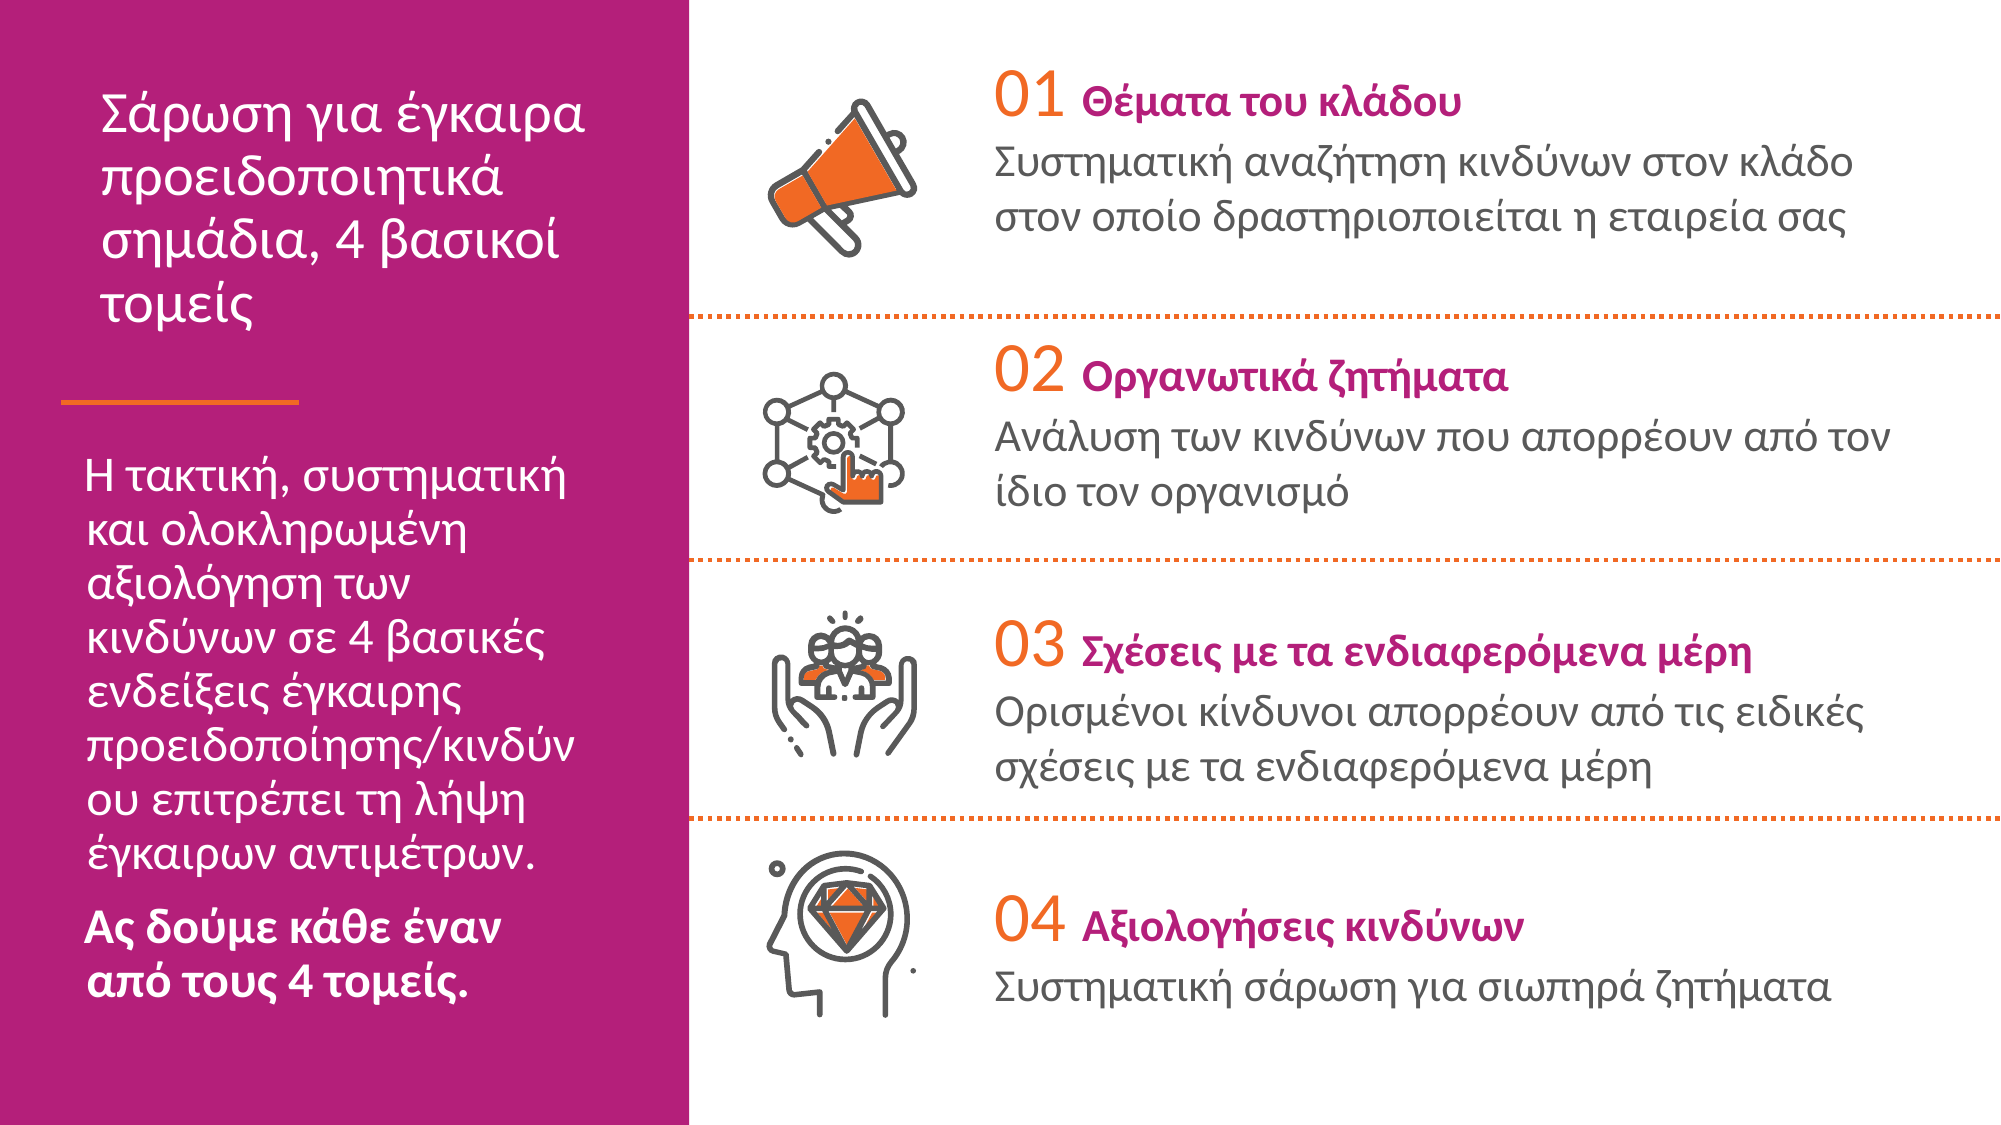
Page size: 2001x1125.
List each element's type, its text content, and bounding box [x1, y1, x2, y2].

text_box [766, 850, 917, 1018]
text_box 01 Θέματα του κλάδου Συστηματική αναζήτηση κινδύνων στον κλάδο στον οποίο δραστηριοποιείται η εταιρεία σας 02 Οργανωτικά ζητήματα Ανάλυση των κινδύνων που απορρέουν από τον ίδιο τον οργανισμό 03 Σχέσεις με τα ενδιαφερόμενα μέρη Ορισμένοι κίνδυνοι απορρέουν από τις ειδικές σχέσεις με τα ενδιαφερόμενα μέρη 04 Αξιολογήσεις κινδύνων Συστηματική σάρωση για σιωπηρά ζητήματα [979, 317, 1960, 559]
text_box [0, 0, 690, 1125]
text_box [61, 400, 299, 405]
text_box 01 Θέματα του κλάδου Συστηματική αναζήτηση κινδύνων στον κλάδο στον οποίο δραστηριοποιείται η εταιρεία σας 02 Οργανωτικά ζητήματα Ανάλυση των κινδύνων που απορρέουν από τον ίδιο τον οργανισμό 03 Σχέσεις με τα ενδιαφερόμενα μέρη Ορισμένοι κίνδυνοι απορρέουν από τις ειδικές σχέσεις με τα ενδιαφερόμενα μέρη 04 Αξιολογήσεις κινδύνων Συστηματική σάρωση για σιωπηρά ζητήματα [979, 561, 1960, 818]
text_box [767, 98, 918, 258]
list Σάρωση για έγκαιρα προειδοποιητικά σημάδια, 4 βασικοί τομείς [86, 74, 620, 383]
list Η τακτική, συστηματική και ολοκληρωμένη αξιολόγηση των κινδύνων σε 4 βασικές ενδείξεις έγκαιρης προειδοποίησης/κινδύνου επιτρέπει τη λήψη έγκαιρων αντιμέτρων. Ας δούμε κάθε έναν από τους 4 τομείς. [68, 440, 602, 1039]
text_box 01 Θέματα του κλάδου Συστηματική αναζήτηση κινδύνων στον κλάδο στον οποίο δραστηριοποιείται η εταιρεία σας 02 Οργανωτικά ζητήματα Ανάλυση των κινδύνων που απορρέουν από τον ίδιο τον οργανισμό 03 Σχέσεις με τα ενδιαφερόμενα μέρη Ορισμένοι κίνδυνοι απορρέουν από τις ειδικές σχέσεις με τα ενδιαφερόμενα μέρη 04 Αξιολογήσεις κινδύνων Συστηματική σάρωση για σιωπηρά ζητήματα [979, 38, 1960, 316]
text_box 01 Θέματα του κλάδου Συστηματική αναζήτηση κινδύνων στον κλάδο στον οποίο δραστηριοποιείται η εταιρεία σας 02 Οργανωτικά ζητήματα Ανάλυση των κινδύνων που απορρέουν από τον ίδιο τον οργανισμό 03 Σχέσεις με τα ενδιαφερόμενα μέρη Ορισμένοι κίνδυνοι απορρέουν από τις ειδικές σχέσεις με τα ενδιαφερόμενα μέρη 04 Αξιολογήσεις κινδύνων Συστηματική σάρωση για σιωπηρά ζητήματα [979, 819, 1960, 1125]
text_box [762, 371, 905, 514]
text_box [771, 610, 918, 758]
